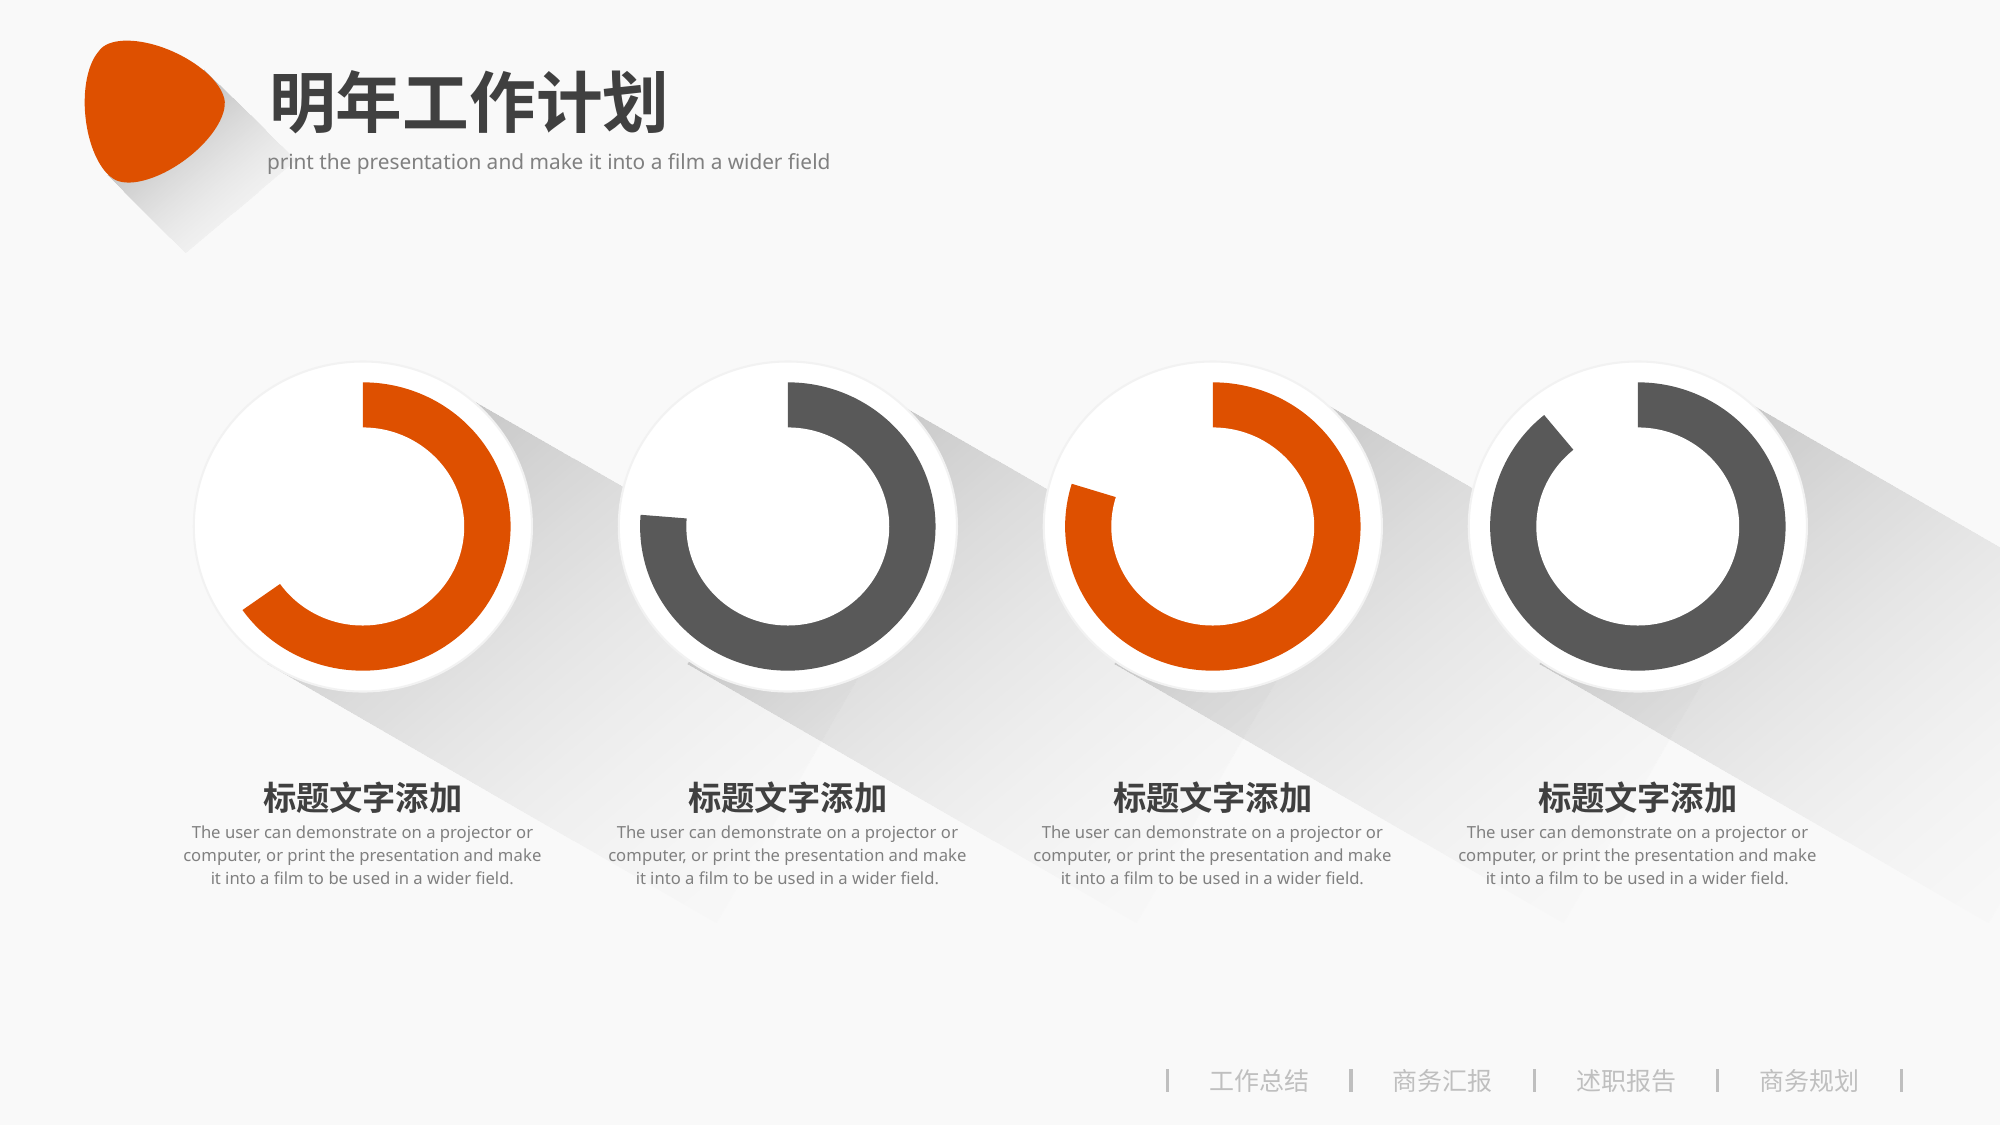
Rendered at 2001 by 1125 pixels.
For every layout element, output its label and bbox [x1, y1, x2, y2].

text_box [164, 761, 562, 897]
text_box [1014, 761, 1412, 897]
text_box [1043, 361, 1468, 816]
text_box [106, 80, 271, 254]
text_box [252, 53, 906, 182]
text_box [1468, 361, 2000, 816]
text_box [1439, 761, 1837, 897]
text_box [193, 361, 618, 816]
text_box [618, 361, 1043, 816]
text_box [83, 39, 226, 184]
text_box [1155, 1057, 1914, 1104]
text_box [589, 761, 987, 897]
